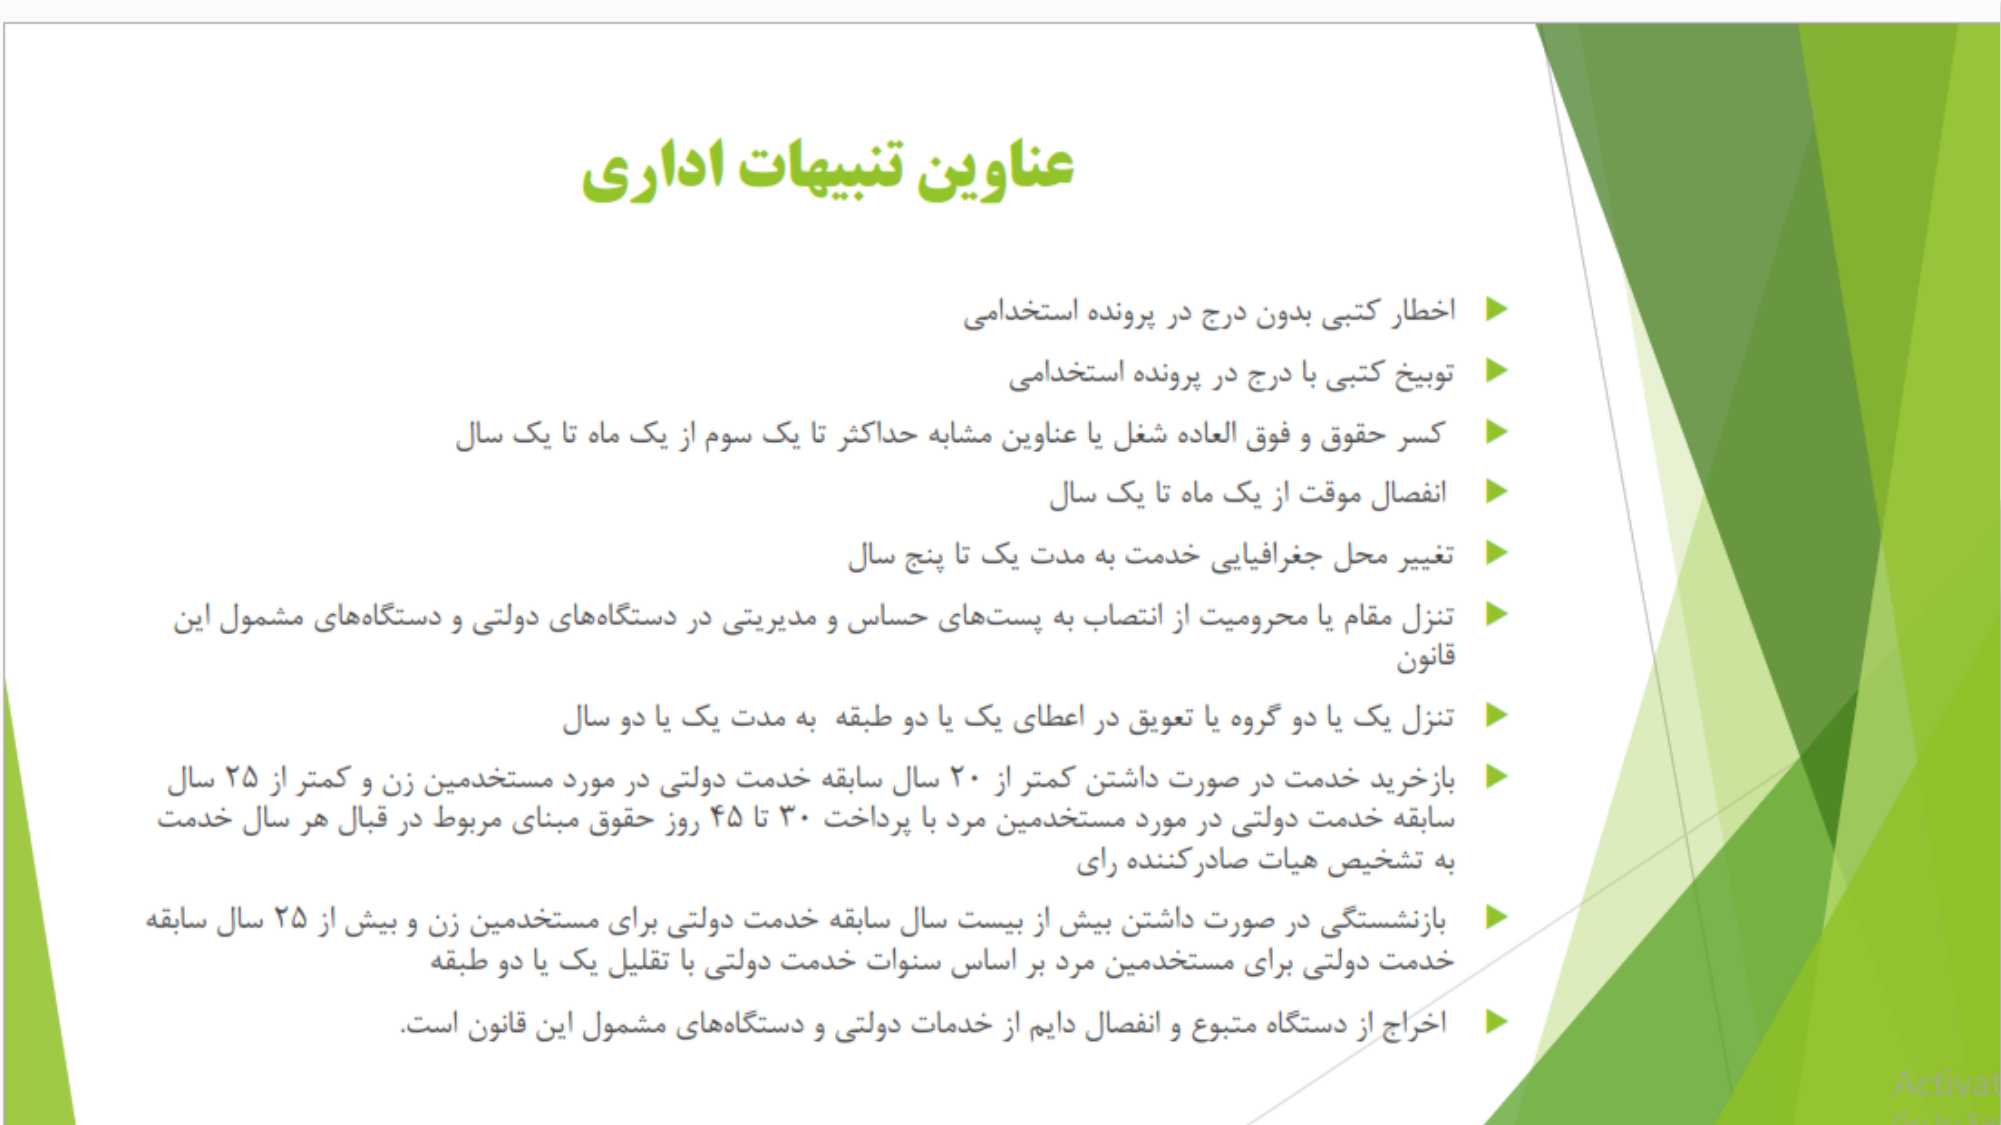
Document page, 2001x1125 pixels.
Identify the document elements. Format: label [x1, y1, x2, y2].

list [0, 0, 2000, 1125]
